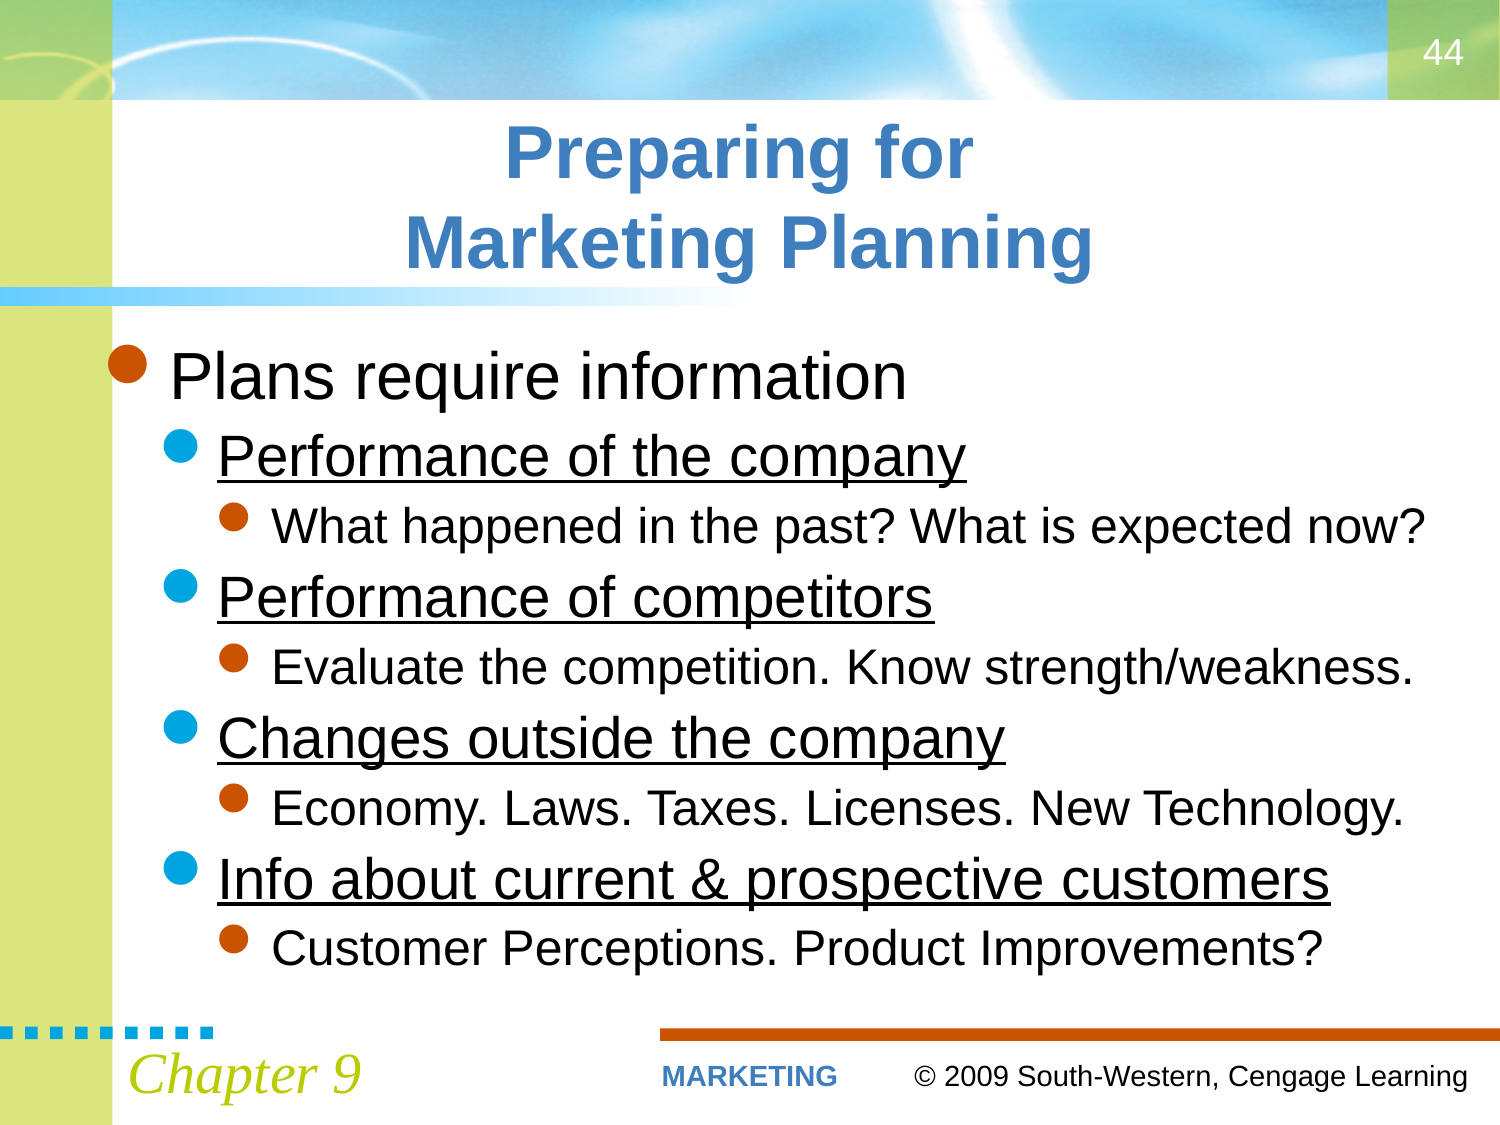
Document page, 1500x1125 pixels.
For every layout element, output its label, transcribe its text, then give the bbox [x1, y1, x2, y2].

footer Chapter 9 [112, 1012, 638, 1113]
title Preparing for Marketing Planning [112, 99, 1388, 288]
list Plans require information Performance of the company What happened in the past? What is expected now? Performance of competitors Evaluate the competition. Know strength/weakness. Changes outside the company Economy. Laws. Taxes. Licenses. New Technology. Info about current & prospective customers Customer Perceptions. Product Improvements? [87, 324, 1451, 1001]
slide_number 44 [1387, 0, 1500, 101]
